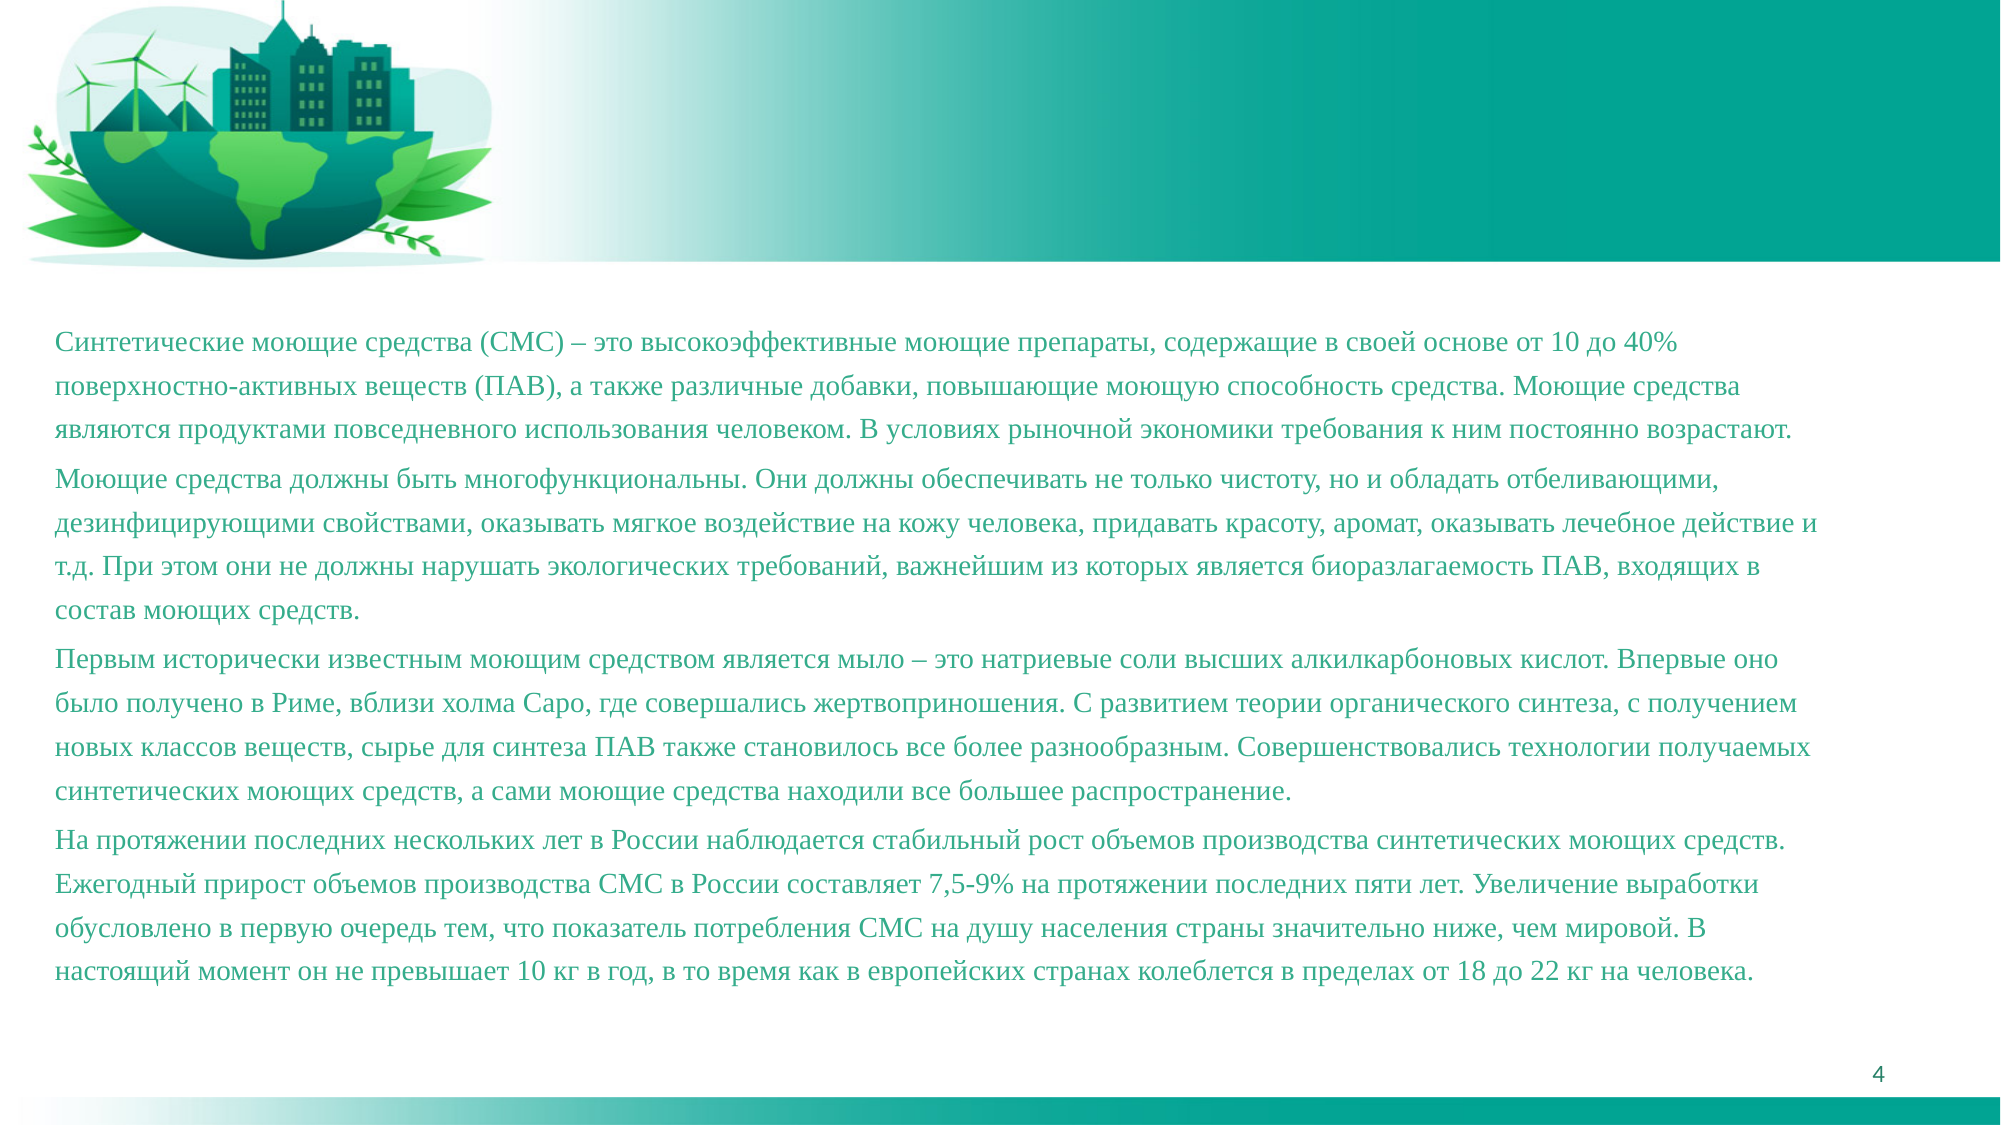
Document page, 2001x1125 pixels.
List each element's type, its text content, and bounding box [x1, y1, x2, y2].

slide_number 4 [1433, 1042, 1900, 1103]
title [137, 93, 1863, 311]
picture [0, 0, 2001, 1125]
list Синтетические моющие средства (СМС) – это высокоэффективные моющие препараты, содержащие в своей основе от 10 до 40% поверхностно-активных веществ (ПАВ), а также различные добавки, повышающие моющую способность средства. Моющие средства являются продуктами повседневного использования человеком. В условиях рыночной экономики требования к ним постоянно возрастают. Моющие средства должны быть многофункциональны. Они должны обеспечивать не только чистоту, но и обладать отбеливающими, дезинфицирующими свойствами, оказывать мягкое воздействие на кожу человека, придавать красоту, аромат, оказывать лечебное действие и т.д. При этом они не должны нарушать экологических требований, важнейшим из которых является биоразлагаемость ПАВ, входящих в состав моющих средств. Первым исторически известным моющим средством является мыло – это натриевые соли высших алкилкарбоновых кислот. Впервые оно было получено в Риме, вблизи холма Саро, где совершались жертвоприношения. С развитием теории органического синтеза, с получением новых классов веществ, сырье для синтеза ПАВ также становилось все более разнообразным. Cовершенствовались технологии получаемых cинтетических моющих средств, а сами моющие средства находили все большее распространение. На протяжении последних нескольких лет в России наблюдается стабильный рост объемов производства синтетических моющих средств. Ежегодный прирост объемов производства СМС в России составляет 7,5-9% на протяжении последних пяти лет. Увеличение выработки обусловлено в первую очередь тем, что показатель потребления СМС на душу населения страны значительно ниже, чем мировой. В настоящий момент он не превышает 10 кг в год, в то время как в европейских странах колеблется в пределах от 18 до 22 кг на человека. [40, 305, 1849, 1071]
